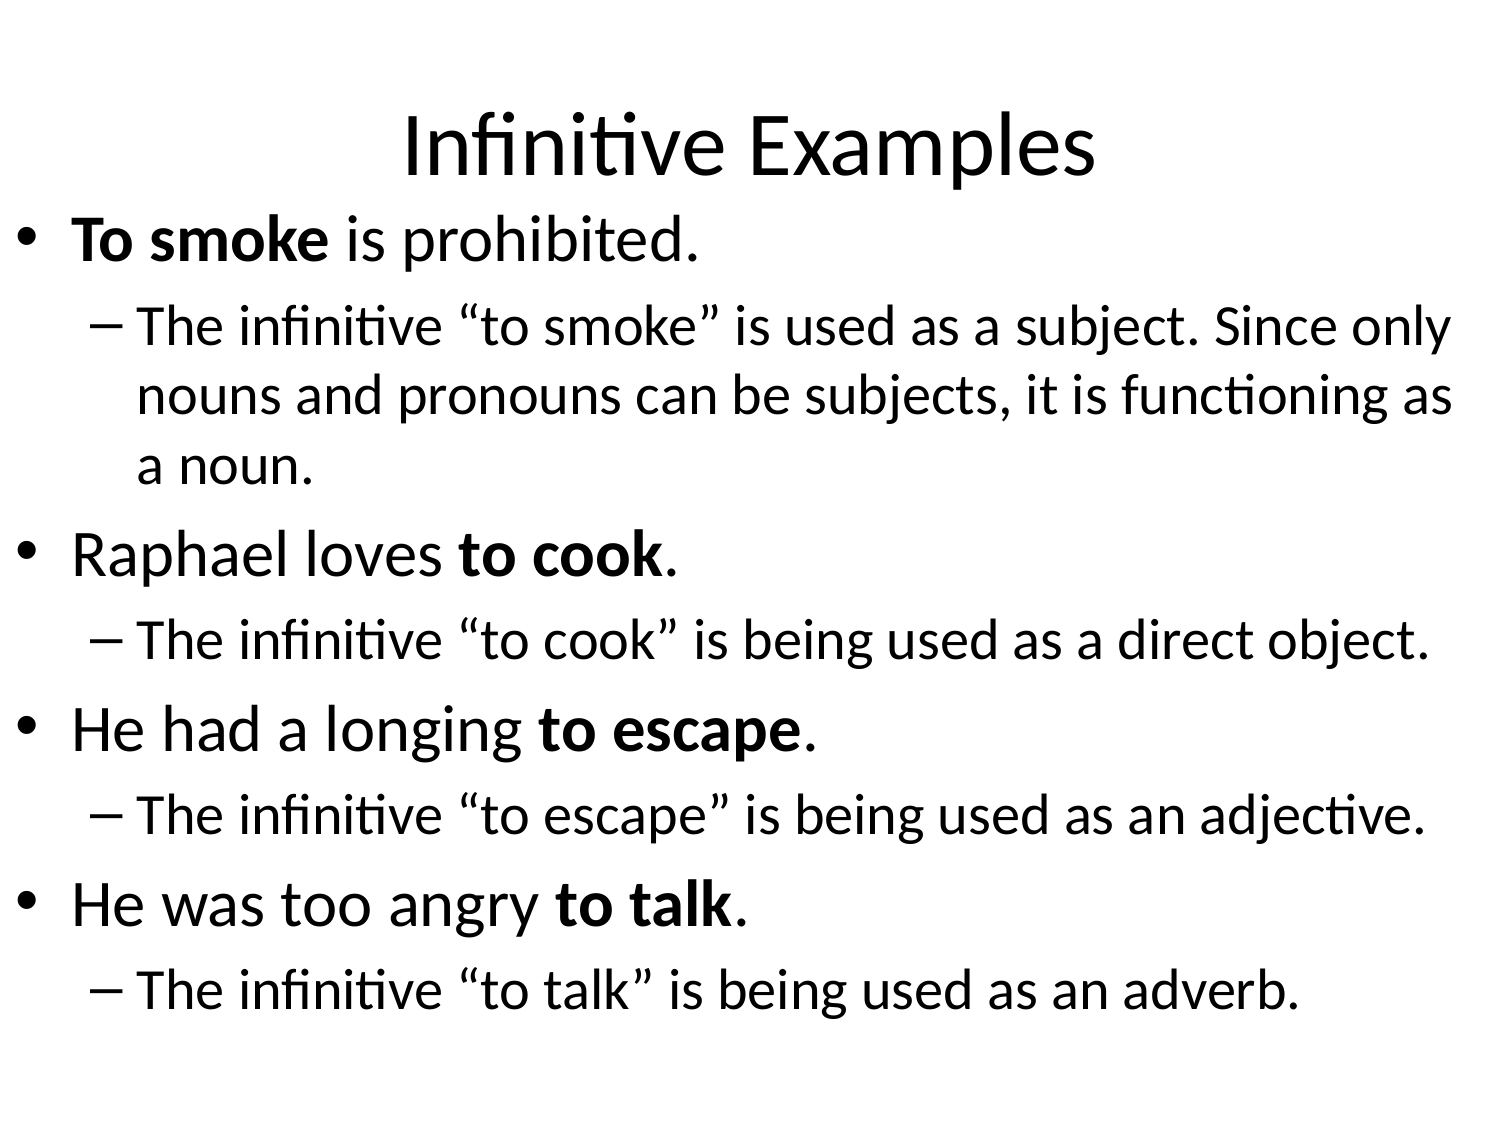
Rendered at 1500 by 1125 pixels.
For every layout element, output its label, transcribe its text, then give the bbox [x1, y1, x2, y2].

title Infinitive Examples [75, 45, 1425, 187]
list To smoke is prohibited. The infinitive “to smoke” is used as a subject. Since only nouns and pronouns can be subjects, it is functioning as a noun. Raphael loves to cook. The infinitive “to cook” is being used as a direct object. He had a longing to escape. The infinitive “to escape” is being used as an adjective. He was too angry to talk. The infinitive “to talk” is being used as an adverb. [0, 187, 1500, 1125]
